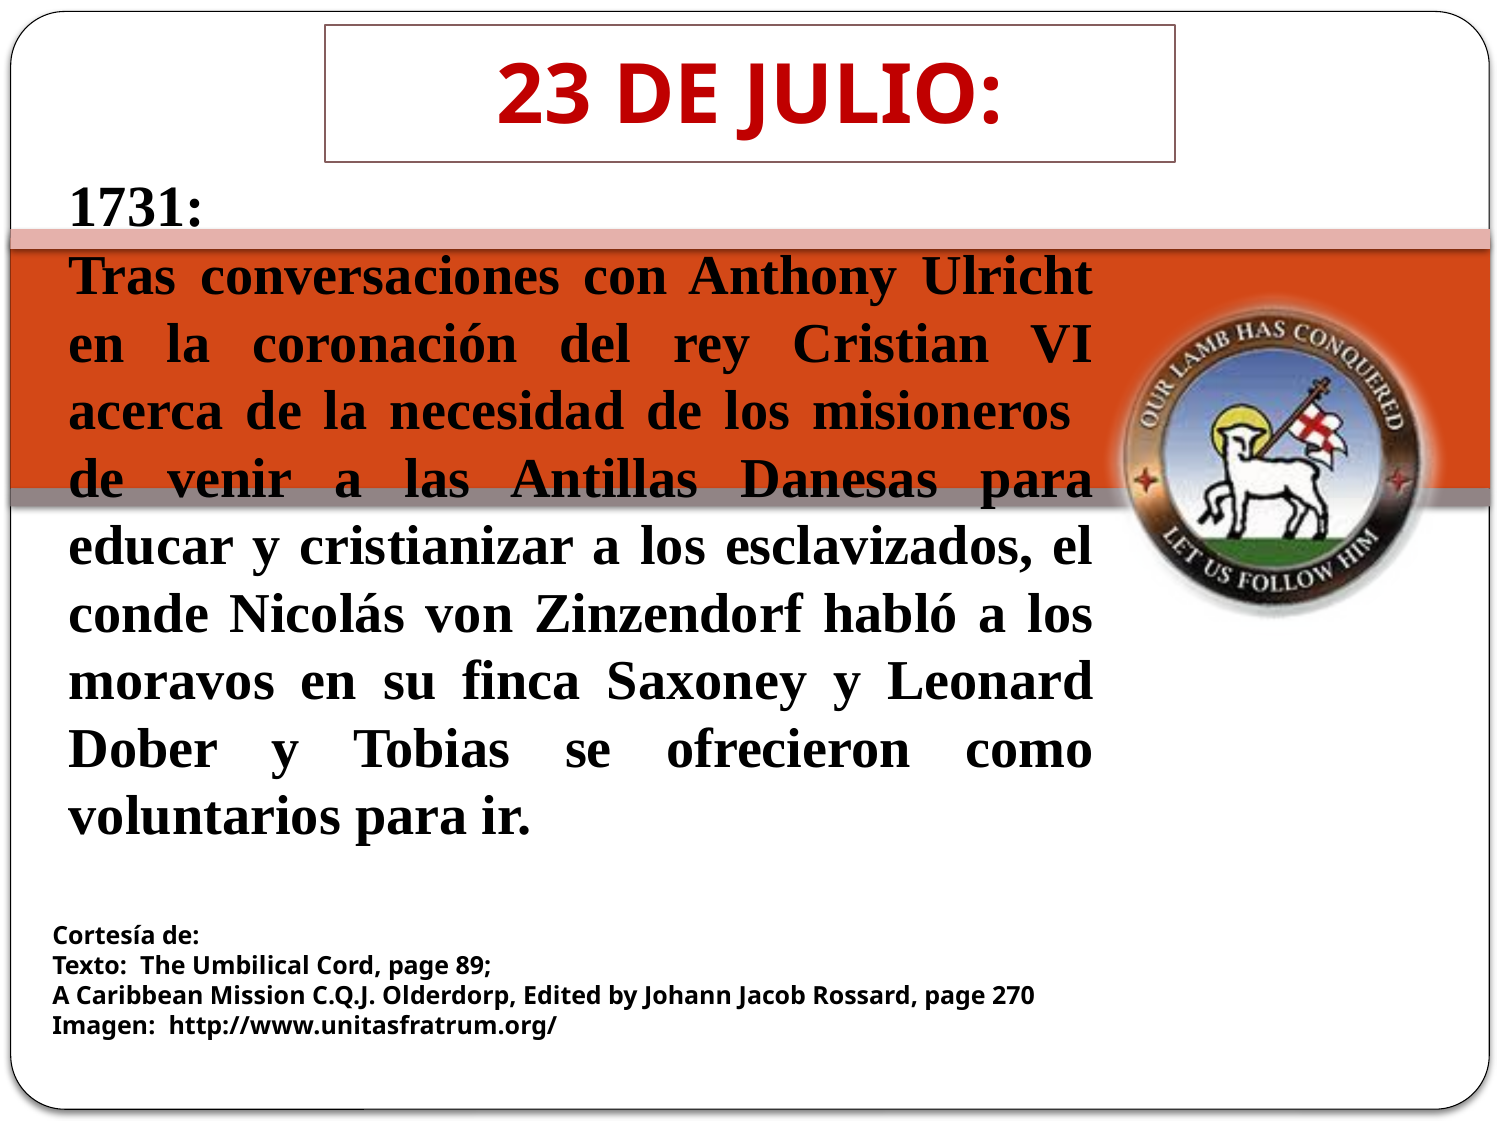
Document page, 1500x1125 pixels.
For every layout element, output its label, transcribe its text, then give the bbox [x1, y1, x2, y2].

text_box 1731: Tras conversaciones con Anthony Ulricht en la coronación del rey Cristian VI acerca de la necesidad de los misioneros de venir a las Antillas Danesas para educar y cristianizar a los esclavizados, el conde Nicolás von Zinzendorf habló a los moravos en su finca Saxoney y Leonard Dober y Tobias se ofrecieron como voluntarios para ir. [62, 162, 1100, 875]
picture [1099, 287, 1451, 638]
title 23 DE JULIO: [324, 24, 1176, 163]
text_box Cortesía de: Texto: The Umbilical Cord, page 89; A Caribbean Mission C.Q.J. Olderdorp, Edited by Johann Jacob Rossard, page 270 Imagen: http://www.unitasfratrum.org/ [37, 912, 1413, 1047]
